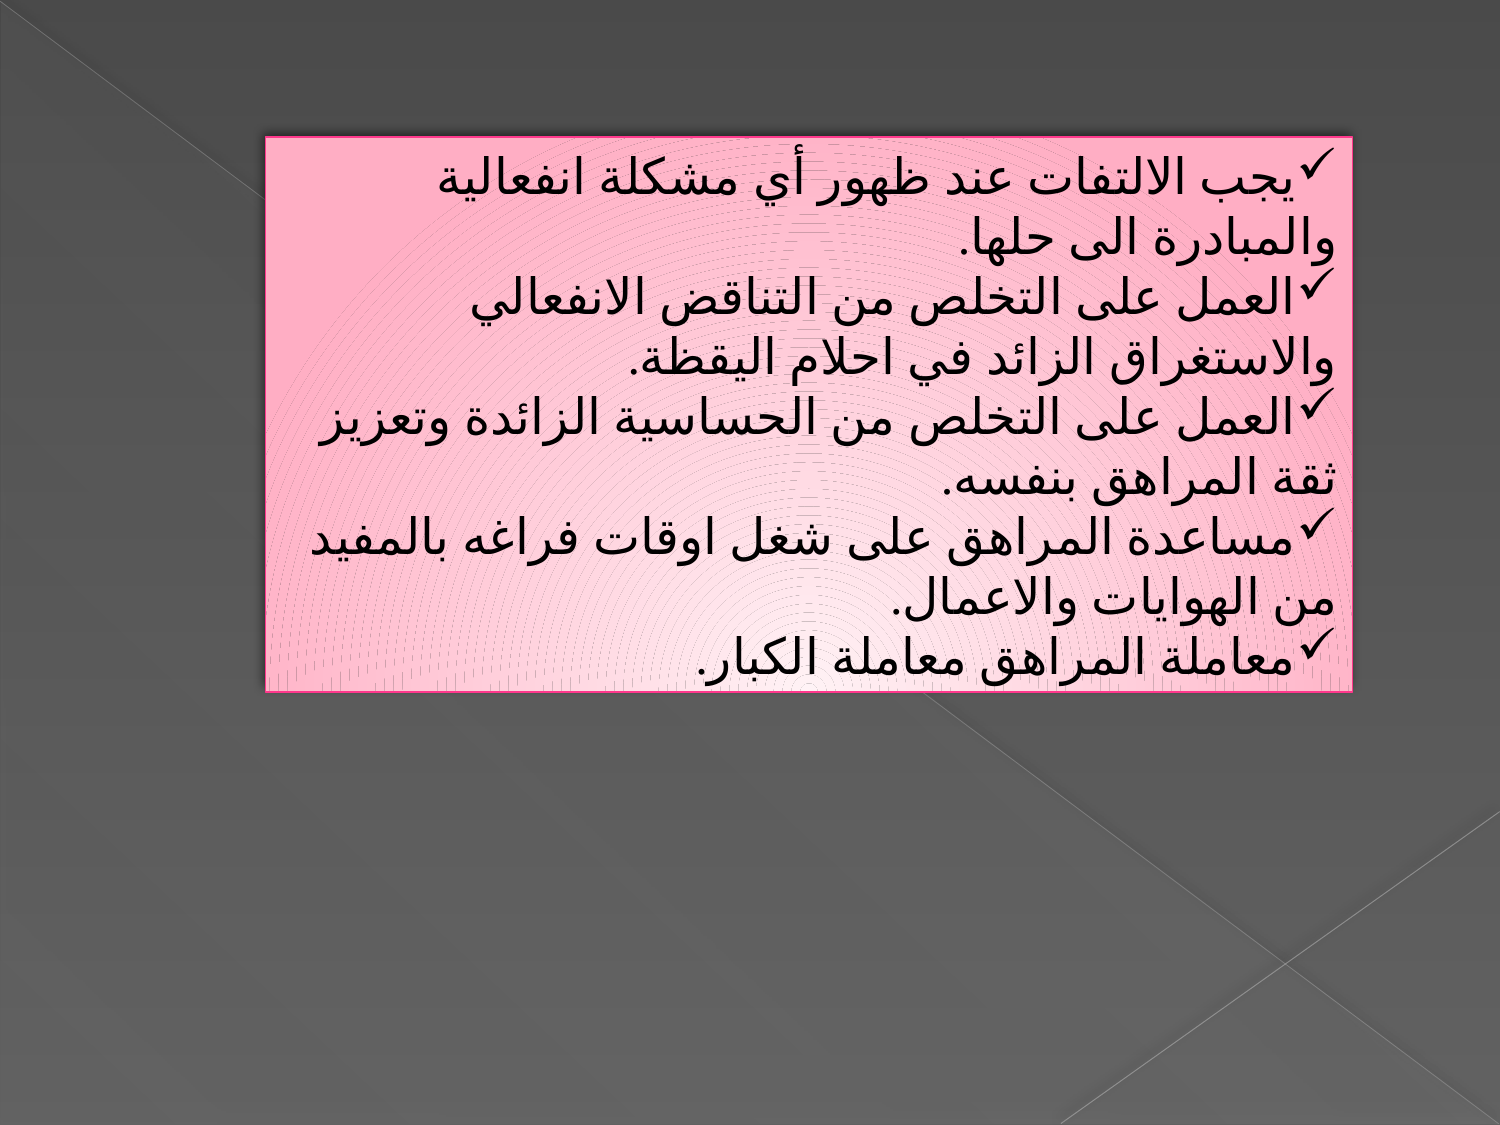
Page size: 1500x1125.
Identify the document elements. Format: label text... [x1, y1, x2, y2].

text_box يجب الالتفات عند ظهور أي مشكلة انفعالية والمبادرة الى حلها. العمل على التخلص من التناقض الانفعالي والاستغراق الزائد في احلام اليقظة. العمل على التخلص من الحساسية الزائدة وتعزيز ثقة المراهق بنفسه. مساعدة المراهق على شغل اوقات فراغه بالمفيد من الهوايات والاعمال. معاملة المراهق معاملة الكبار. [265, 136, 1353, 693]
